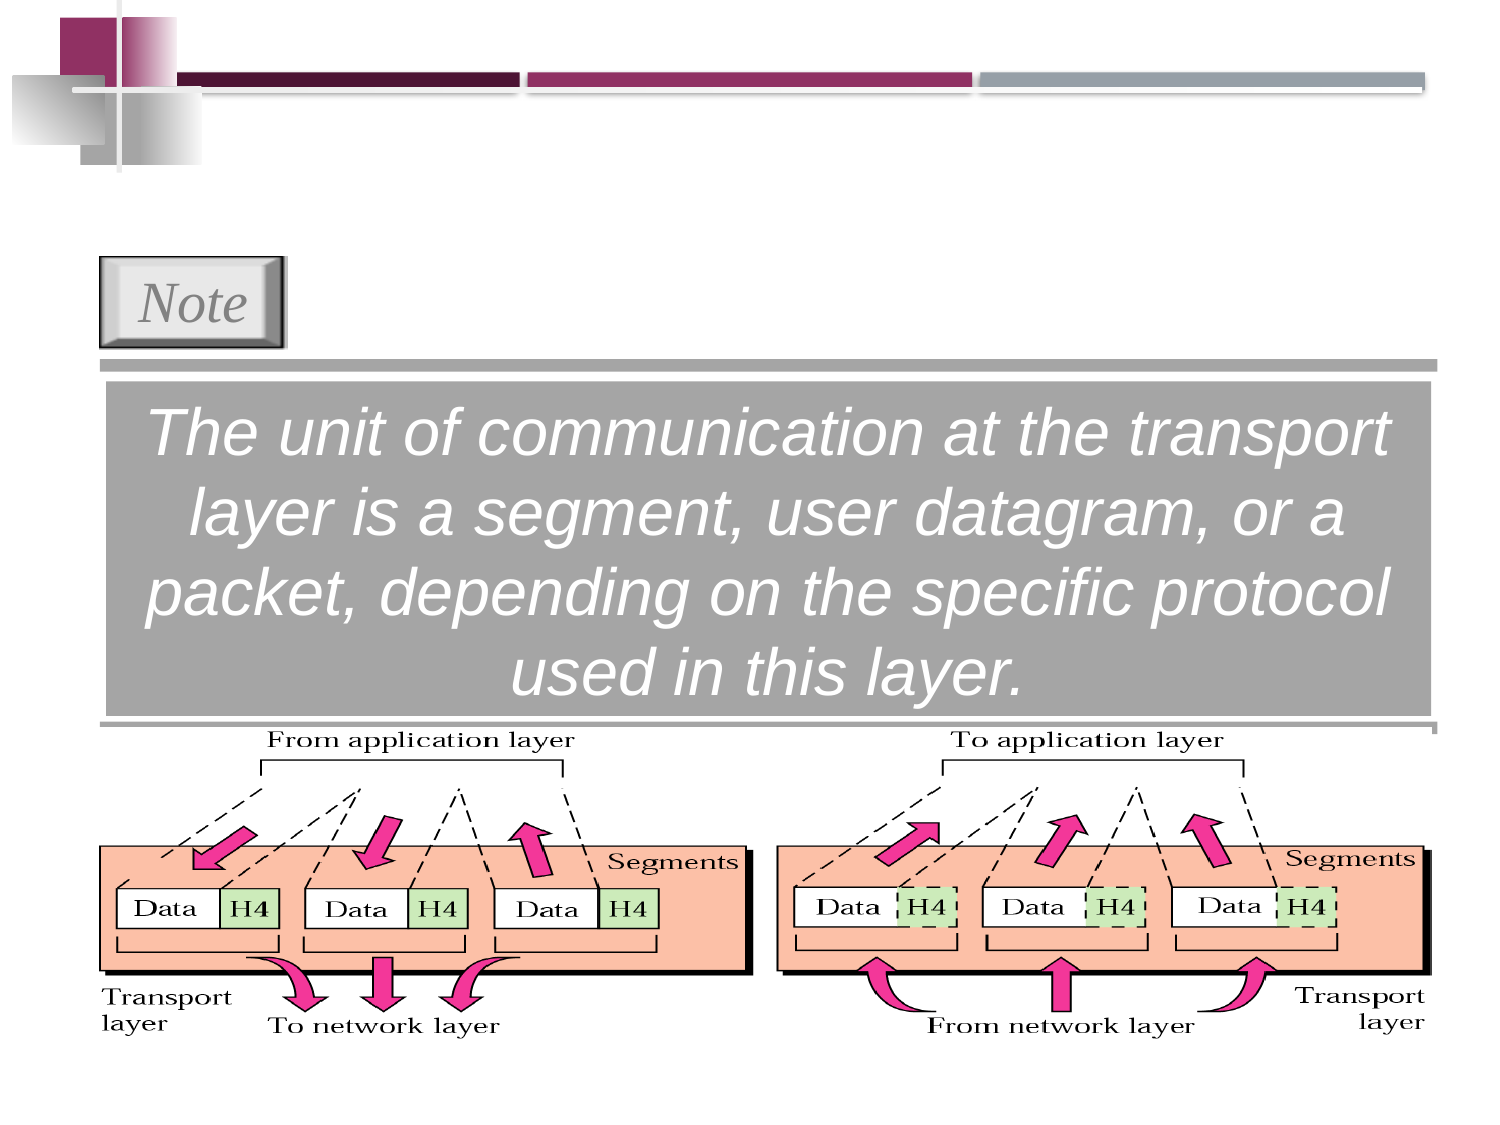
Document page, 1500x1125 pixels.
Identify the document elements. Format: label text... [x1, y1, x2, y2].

text_box [12, 75, 105, 145]
picture [99, 727, 1432, 1040]
text_box [60, 17, 116, 86]
text_box [80, 93, 116, 165]
text_box [141, 93, 202, 165]
text_box The unit of communication at the transport layer is a segment, user datagram, or a packet, depending on the specific protocol used in this layer. [106, 381, 1432, 716]
text_box [116, 0, 122, 87]
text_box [99, 256, 288, 351]
text_box [116, 93, 122, 173]
text_box [72, 87, 1423, 93]
text_box [122, 93, 141, 165]
text_box [122, 17, 177, 86]
